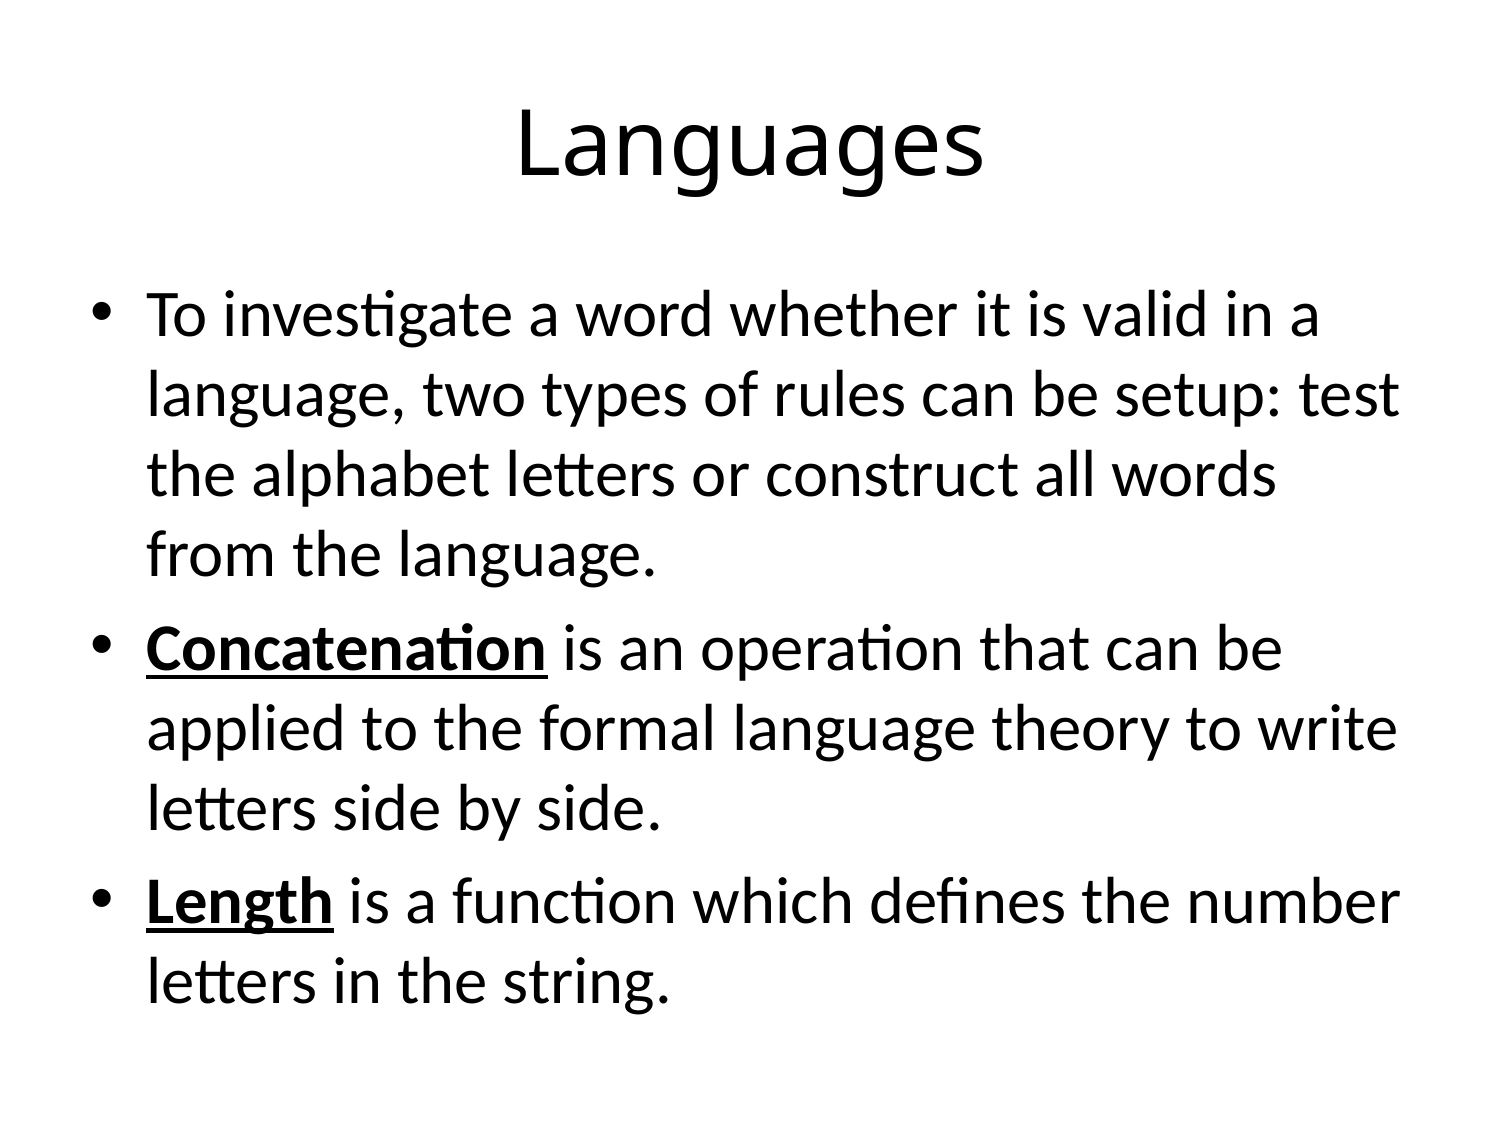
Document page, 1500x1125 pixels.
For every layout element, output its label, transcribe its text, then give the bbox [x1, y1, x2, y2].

title Languages [75, 45, 1425, 233]
list To investigate a word whether it is valid in a language, two types of rules can be setup: test the alphabet letters or construct all words from the language. Concatenation is an operation that can be applied to the formal language theory to write letters side by side. Length is a function which defines the number letters in the string. [75, 262, 1425, 1088]
